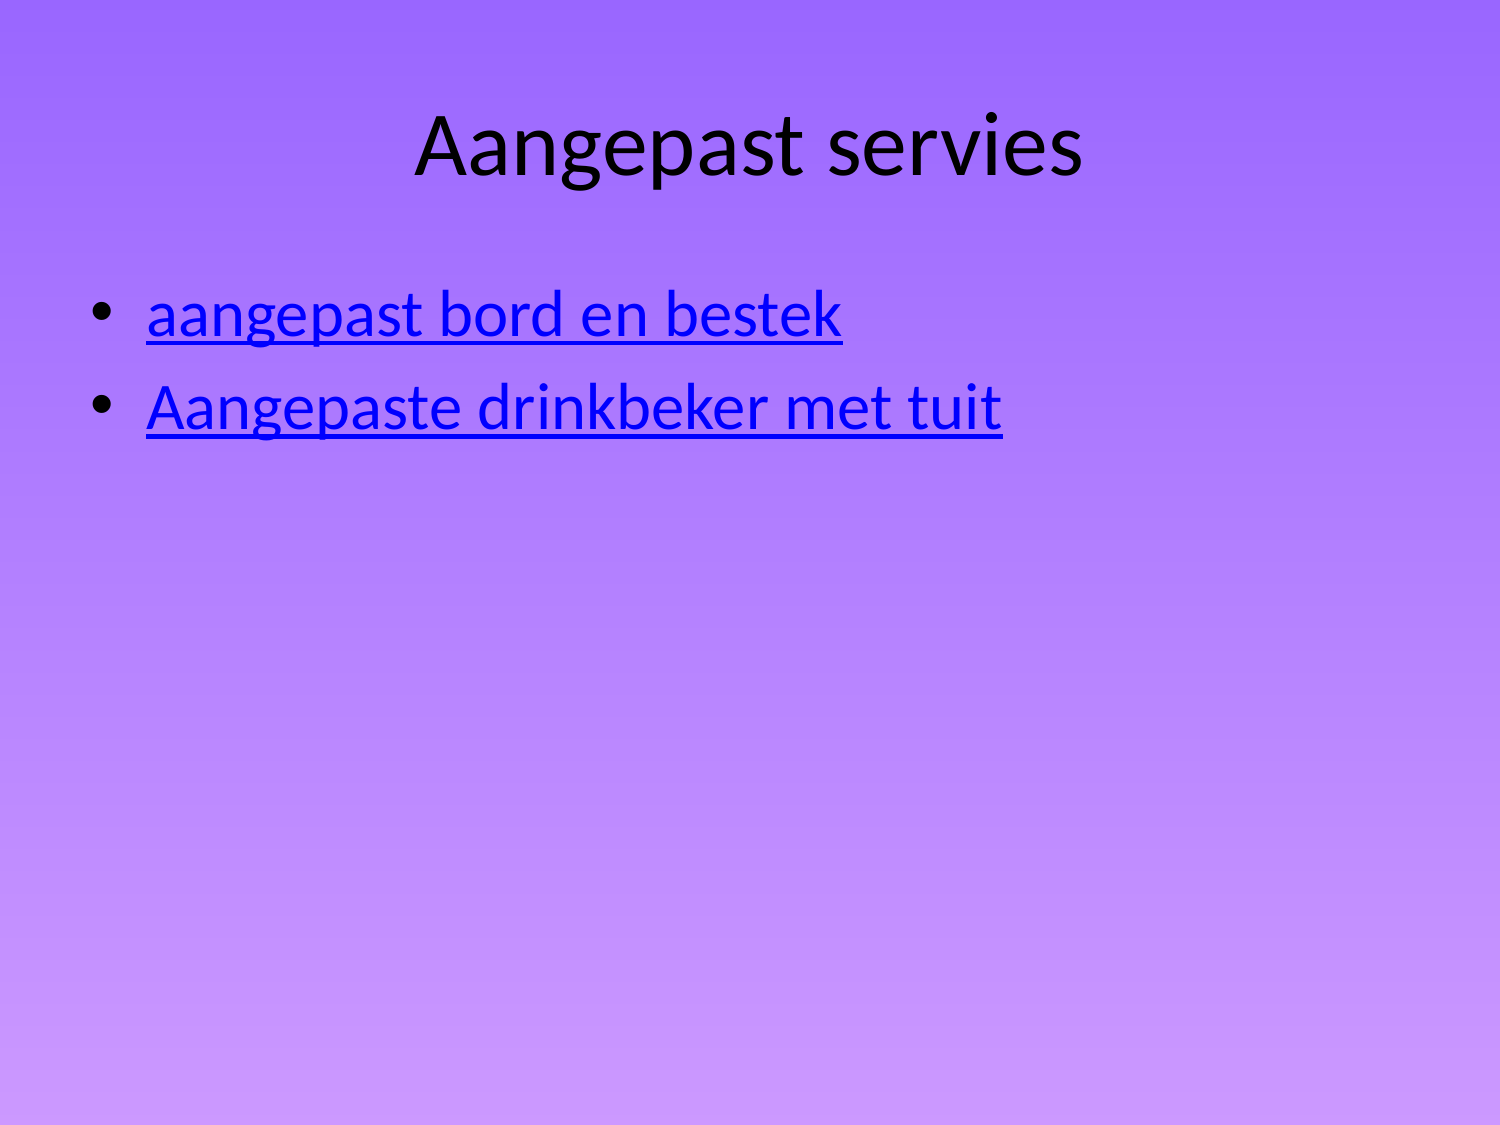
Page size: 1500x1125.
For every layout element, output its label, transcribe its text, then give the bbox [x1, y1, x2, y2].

list aangepast bord en bestek Aangepaste drinkbeker met tuit [75, 262, 1425, 1005]
title Aangepast servies [75, 45, 1425, 233]
